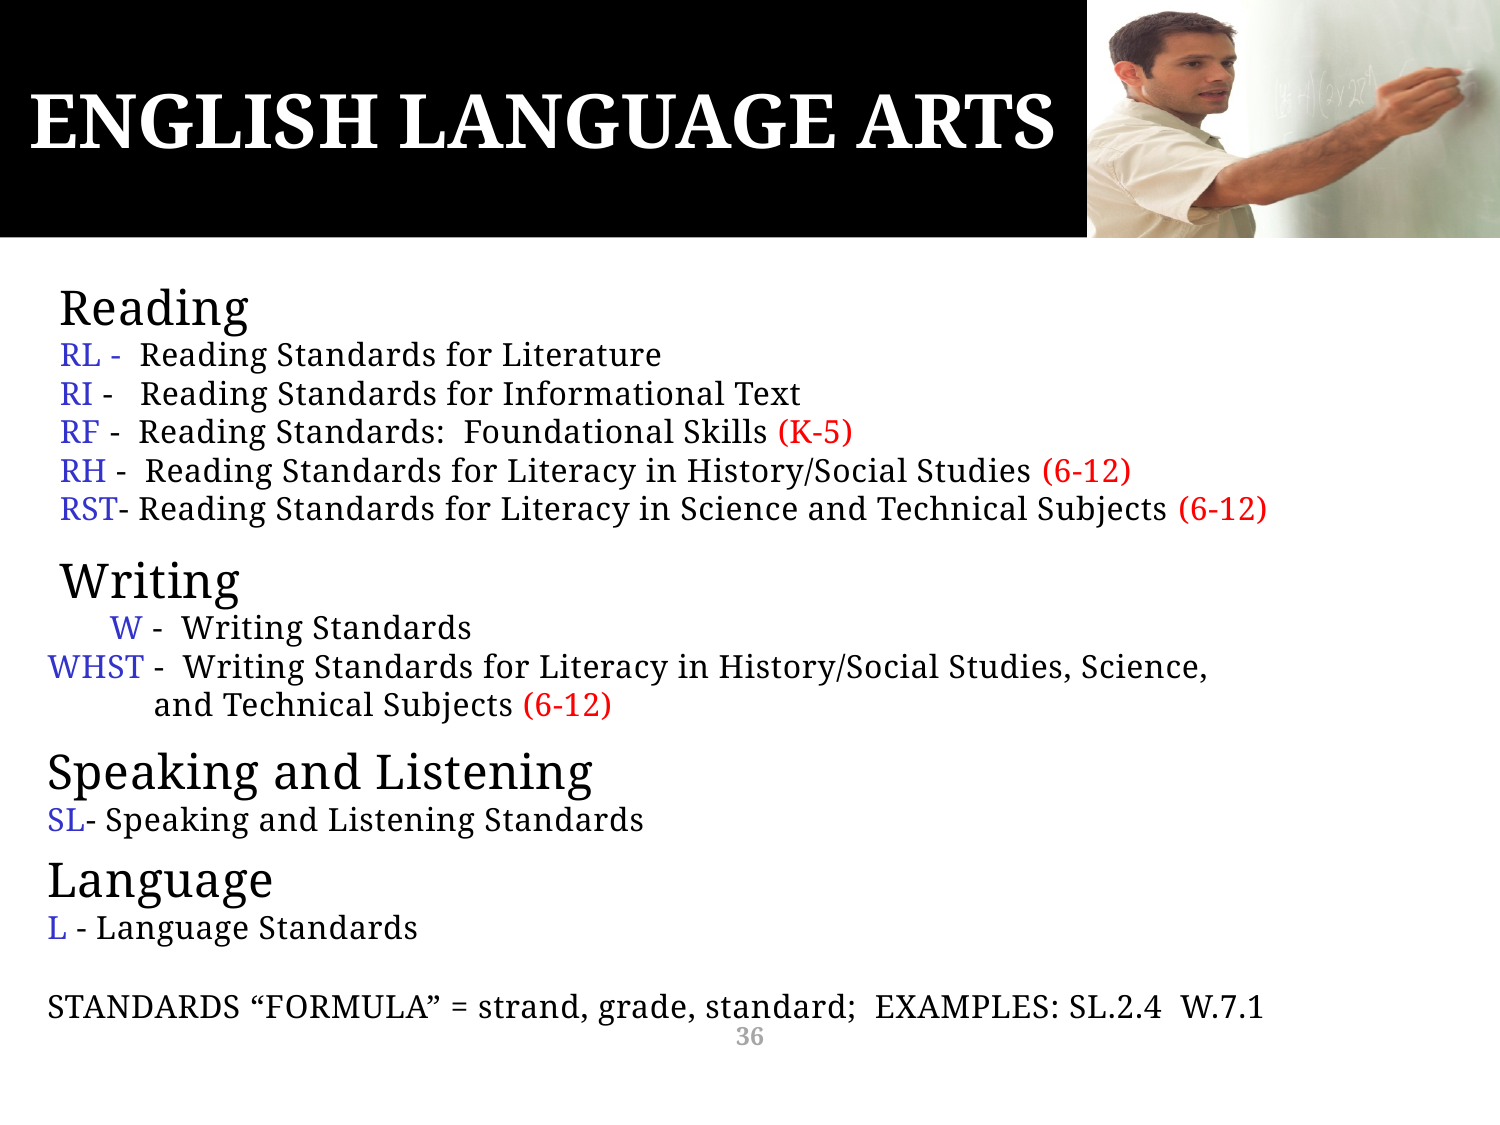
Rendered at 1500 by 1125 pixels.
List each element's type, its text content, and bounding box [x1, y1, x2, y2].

title English Language Arts [0, 0, 1087, 244]
picture [1087, 0, 1500, 238]
slide_number 36 [662, 1039, 838, 1063]
list Reading RL - Reading Standards for Literature RI - Reading Standards for Informational Text RF - Reading Standards: Foundational Skills (K-5) RH - Reading Standards for Literacy in History/Social Studies (6-12) RST- Reading Standards for Literacy in Science and Technical Subjects (6-12) Writing W - Writing Standards WHST - Writing Standards for Literacy in History/Social Studies, Science, and Technical Subjects (6-12) Speaking and Listening SL- Speaking and Listening Standards Language L - Language Standards STANDARDS “FORMULA” = strand, grade, standard; EXAMPLES: SL.2.4 W.7.1 [32, 244, 1500, 1039]
